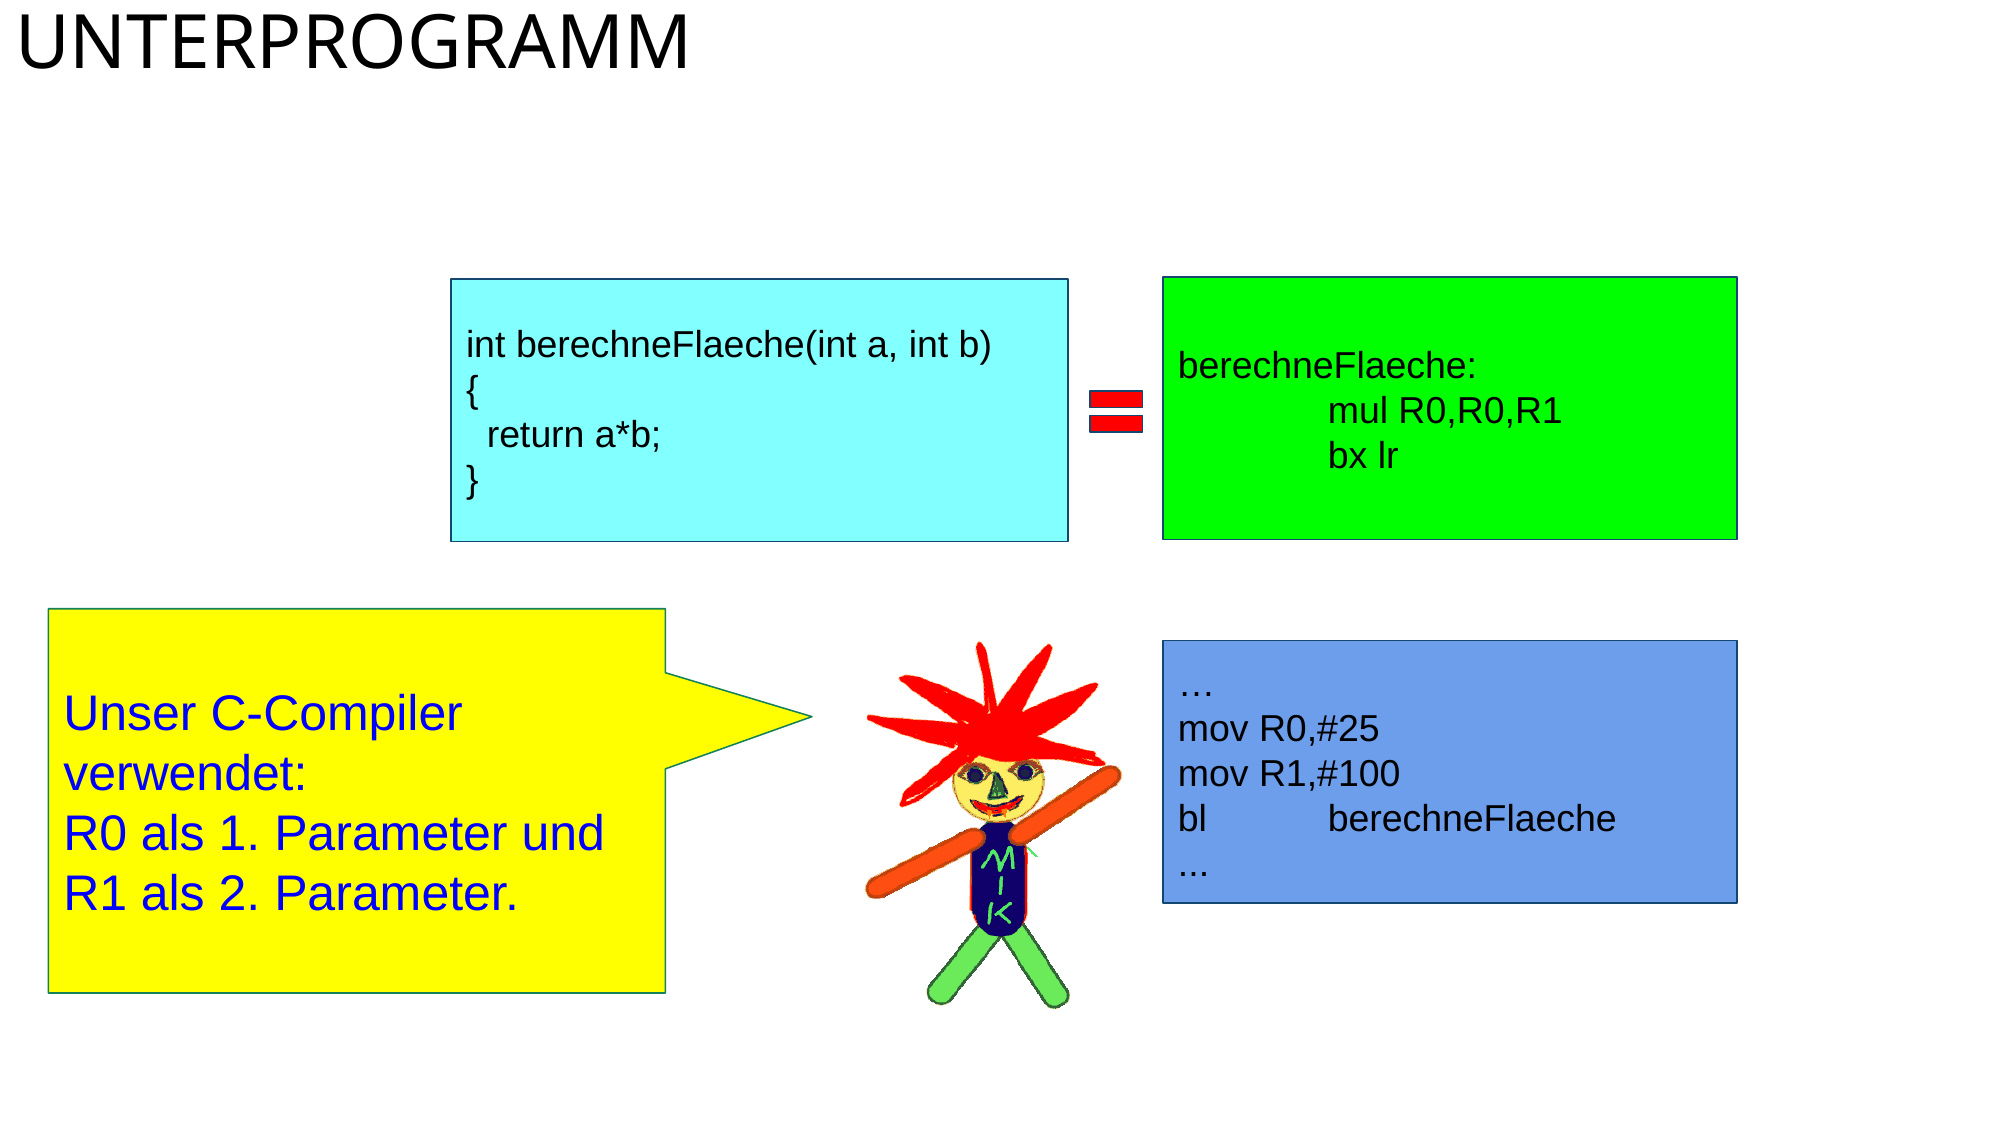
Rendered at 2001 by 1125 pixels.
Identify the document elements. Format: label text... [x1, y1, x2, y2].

text_box … mov R0,#25 mov R1,#100 bl berechneFlaeche ... [1162, 640, 1738, 904]
text_box [1090, 415, 1143, 432]
text_box [1090, 390, 1143, 408]
picture [838, 632, 1138, 1017]
text_box Unser C-Compiler verwendet: R0 als 1. Parameter und R1 als 2. Parameter. [48, 608, 813, 994]
text_box berechneFlaeche: mul R0,R0,R1 bx lr [1162, 276, 1738, 540]
title UNTERPROGRAMM [0, 7, 772, 83]
text_box int berechneFlaeche(int a, int b) { return a*b; } [450, 278, 1068, 542]
